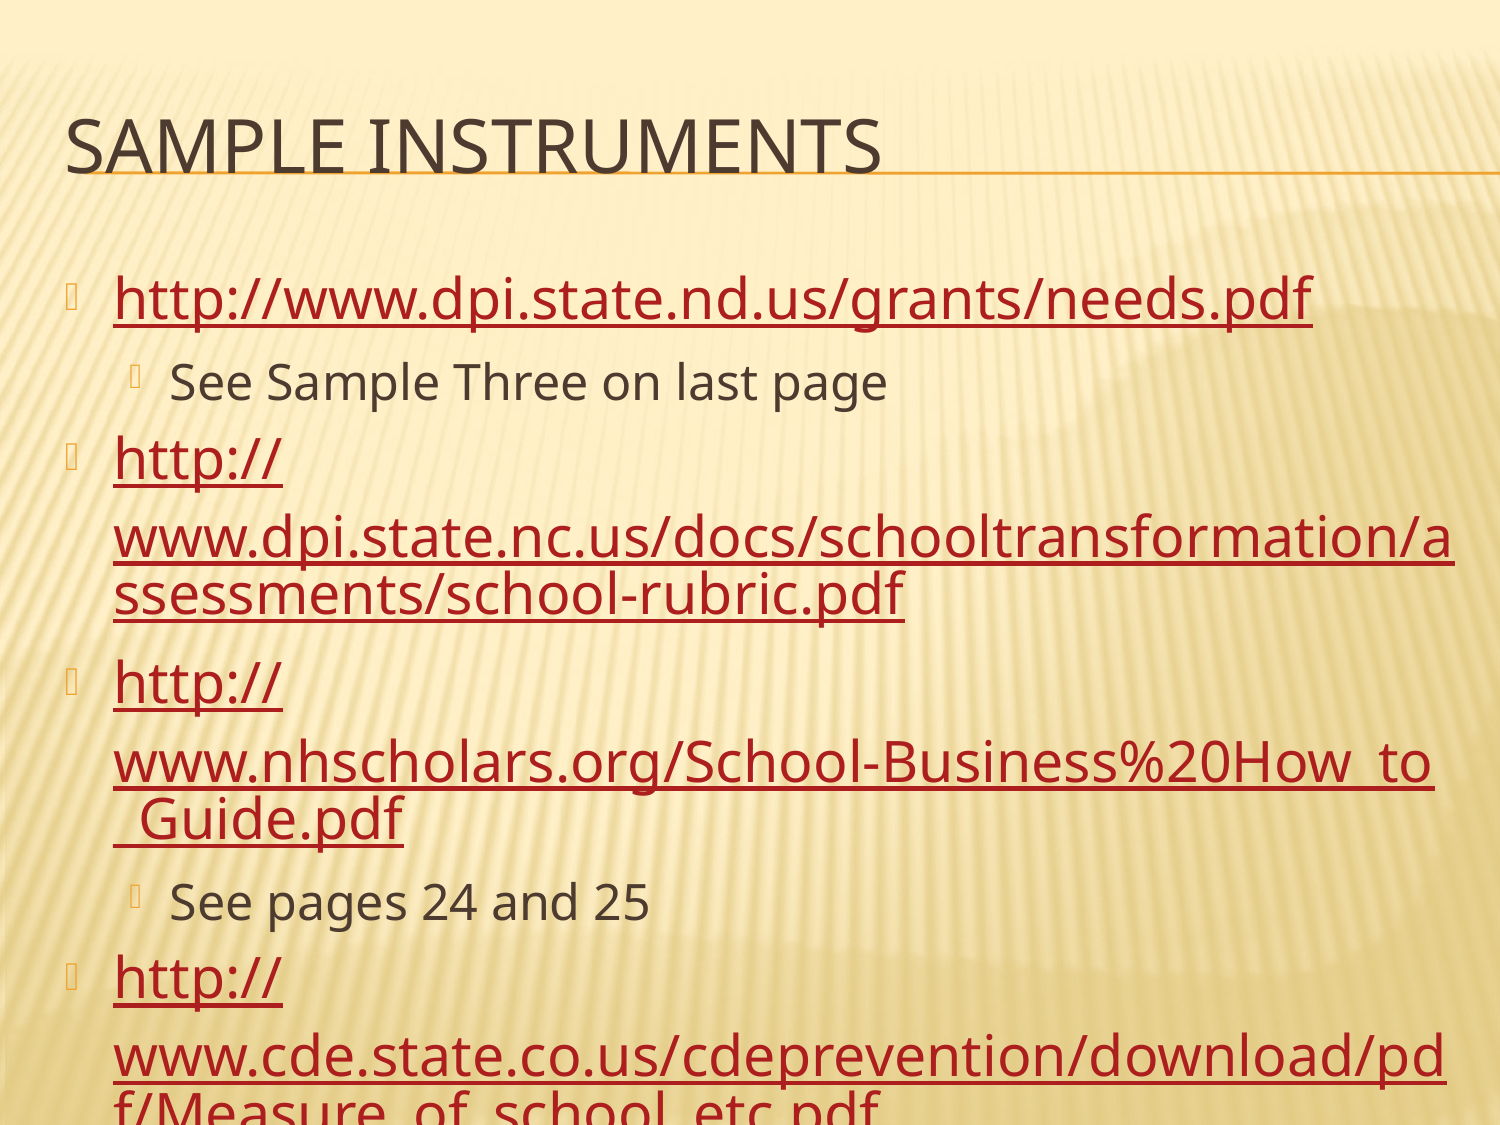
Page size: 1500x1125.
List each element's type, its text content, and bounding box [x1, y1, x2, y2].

list http://www.dpi.state.nd.us/grants/needs.pdf See Sample Three on last page http://www.dpi.state.nc.us/docs/schooltransformation/assessments/school-rubric.pdf http://www.nhscholars.org/School-Business%20How_to_Guide.pdf See pages 24 and 25 http://www.cde.state.co.us/cdeprevention/download/pdf/Measure_of_school_etc.pdf [50, 254, 1475, 998]
title Sample instruments [50, 75, 1475, 213]
